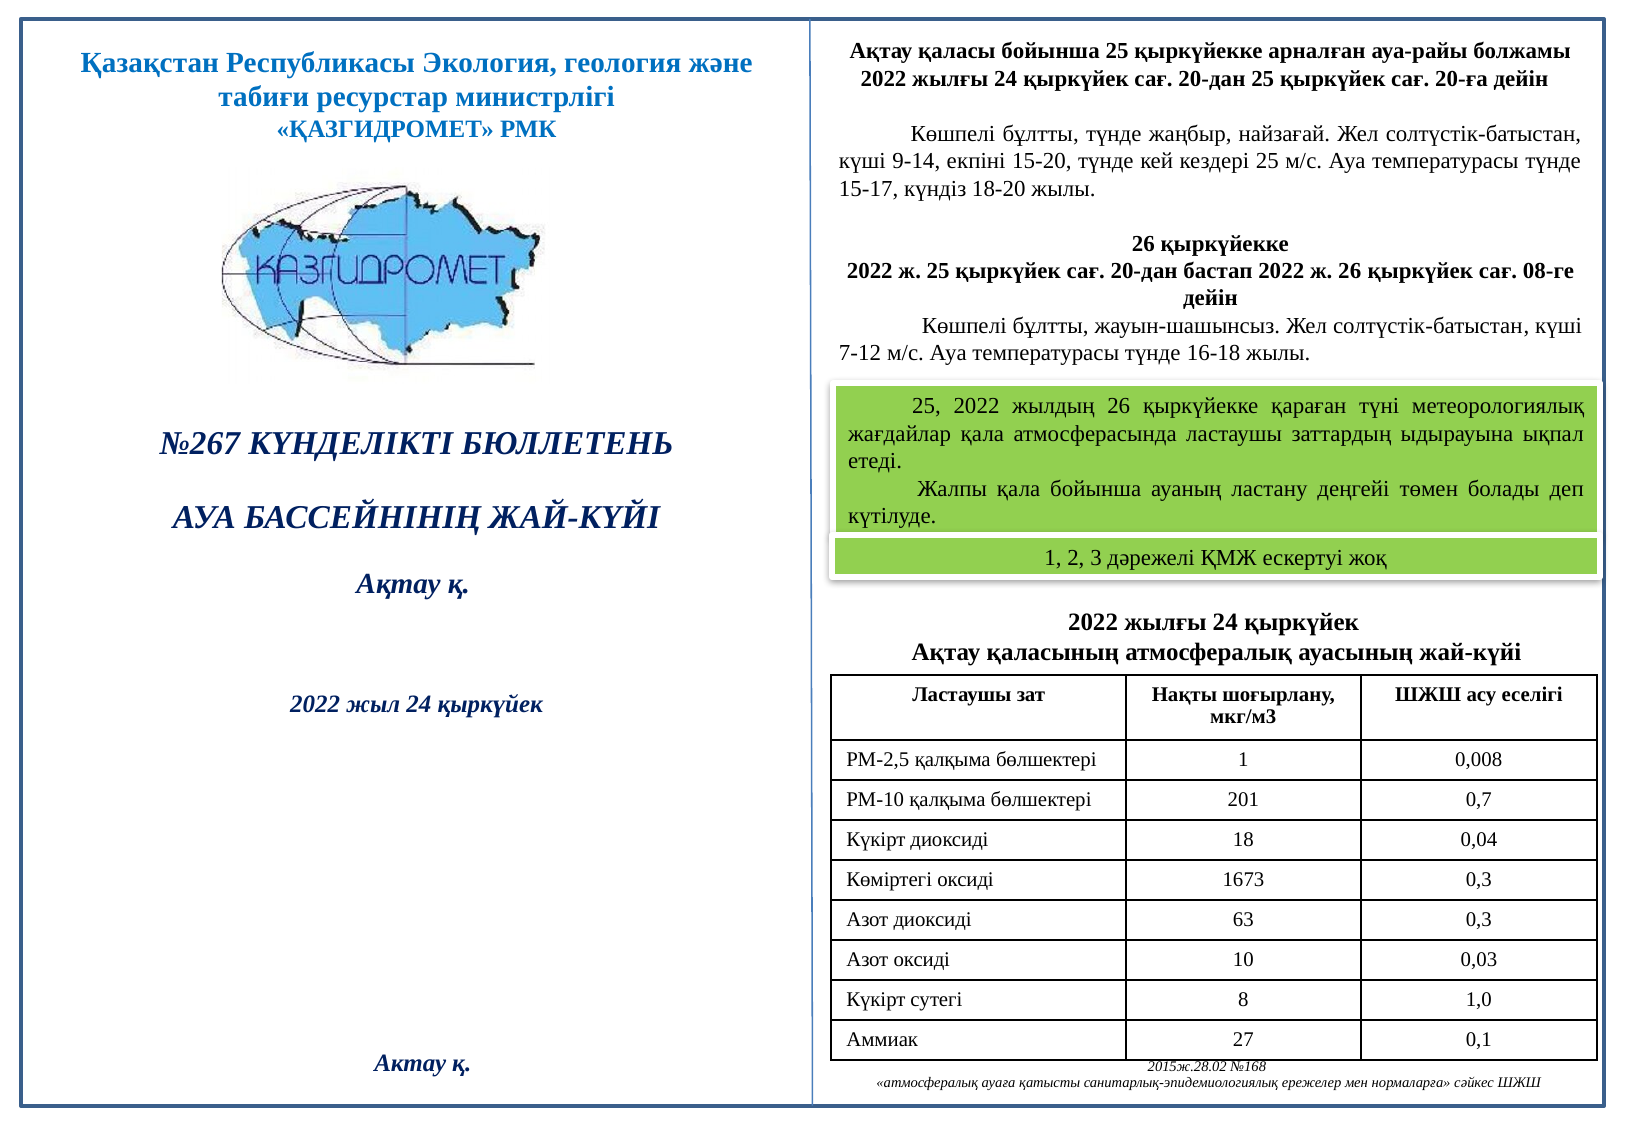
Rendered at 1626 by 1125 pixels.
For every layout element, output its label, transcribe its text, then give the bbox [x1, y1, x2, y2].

table_cell 0,04 [1362, 821, 1596, 859]
table_header Актау қ. [57, 1049, 789, 1106]
table_cell 0,3 [1362, 901, 1596, 939]
table_cell Көміртегі оксиді [832, 861, 1125, 899]
table_cell 8 [1127, 981, 1360, 1019]
table_cell 0,3 [1362, 861, 1596, 899]
table_cell Күкірт диоксиді [832, 821, 1125, 859]
table_header Ластаушы зат [832, 676, 1125, 739]
table_cell Аммиак [832, 1021, 1125, 1059]
table_header 2015ж.28.02 №168 «атмосфералық ауаға қатысты санитарлық-эпидемиологиялық ережелер мен нормаларға» сәйкес ШЖШ [817, 1059, 1601, 1102]
table_cell 27 [1127, 1021, 1360, 1059]
table_cell 10 [1127, 941, 1360, 979]
table_cell 0,008 [1362, 741, 1596, 779]
table_cell 1 [1127, 741, 1360, 779]
table_cell РМ-2,5 қалқыма бөлшектері [832, 741, 1125, 779]
table_header №267 КҮНДЕЛІКТІ БЮЛЛЕТЕНЬ АУА БАССЕЙНІНІҢ ЖАЙ-КҮЙІ Ақтау қ. 2022 жыл 24 қыркүйек [50, 425, 783, 742]
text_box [809, 18, 813, 1106]
table_header Нақты шоғырлану, мкг/м3 [1127, 676, 1360, 739]
table_cell 0,03 [1362, 941, 1596, 979]
text_box 25, 2022 жылдың 26 қыркүйекке қараған түні метеорологиялық жағдайлар қала атмосферасында ластаушы заттардың ыдырауына ықпал етеді. Жалпы қала бойынша ауаның ластану деңгейі төмен болады деп күтілуде. [830, 380, 1603, 532]
table_cell Азот оксиді [832, 941, 1125, 979]
text_box Ақтау қаласы бойынша 25 қыркүйекке арналған ауа-райы болжамы 2022 жылғы 24 қыркүйек сағ. 20-дан 25 қыркүйек сағ. 20-ға дейін Көшпелі бұлтты, түнде жаңбыр, найзағай. Жел солтүстік-батыстан, күші 9-14, екпіні 15-20, түнде кей кездері 25 м/с. Ауа температурасы түнде 15-17, күндіз 18-20 жылы. 26 қыркүйекке 2022 ж. 25 қыркүйек сағ. 20-дан бастап 2022 ж. 26 қыркүйек сағ. 08-ге дейін Көшпелі бұлтты, жауын-шашынсыз. Жел солтүстік-батыстан, күші 7-12 м/с. Ауа температурасы түнде 16-18 жылы. [824, 28, 1597, 373]
text_box [19, 17, 1606, 1108]
table_cell Азот диоксиді [832, 901, 1125, 939]
text_box Қазақстан Республикасы Экология, геология және табиғи ресурстар министрлігі «ҚАЗГИДРОМЕТ» РМК [21, 35, 804, 150]
text_box 2022 жылғы 24 қыркүйек Ақтау қаласының атмосфералық ауасының жай-күйі [818, 598, 1610, 674]
table_header ШЖШ асу еселігі [1362, 676, 1596, 739]
table_cell 0,7 [1362, 781, 1596, 819]
picture [221, 167, 555, 384]
table_cell 1,0 [1362, 981, 1596, 1019]
table_cell Күкірт сутегі [832, 981, 1125, 1019]
table_cell 18 [1127, 821, 1360, 859]
table_cell [816, 1102, 1601, 1123]
table_cell 63 [1127, 901, 1360, 939]
table_cell РМ-10 қалқыма бөлшектері [832, 781, 1125, 819]
table_cell 1673 [1127, 861, 1360, 899]
table_cell 201 [1127, 781, 1360, 819]
table_cell 0,1 [1362, 1021, 1596, 1059]
text_box 1, 2, 3 дәрежелі ҚМЖ ескертуі жоқ [829, 532, 1603, 580]
